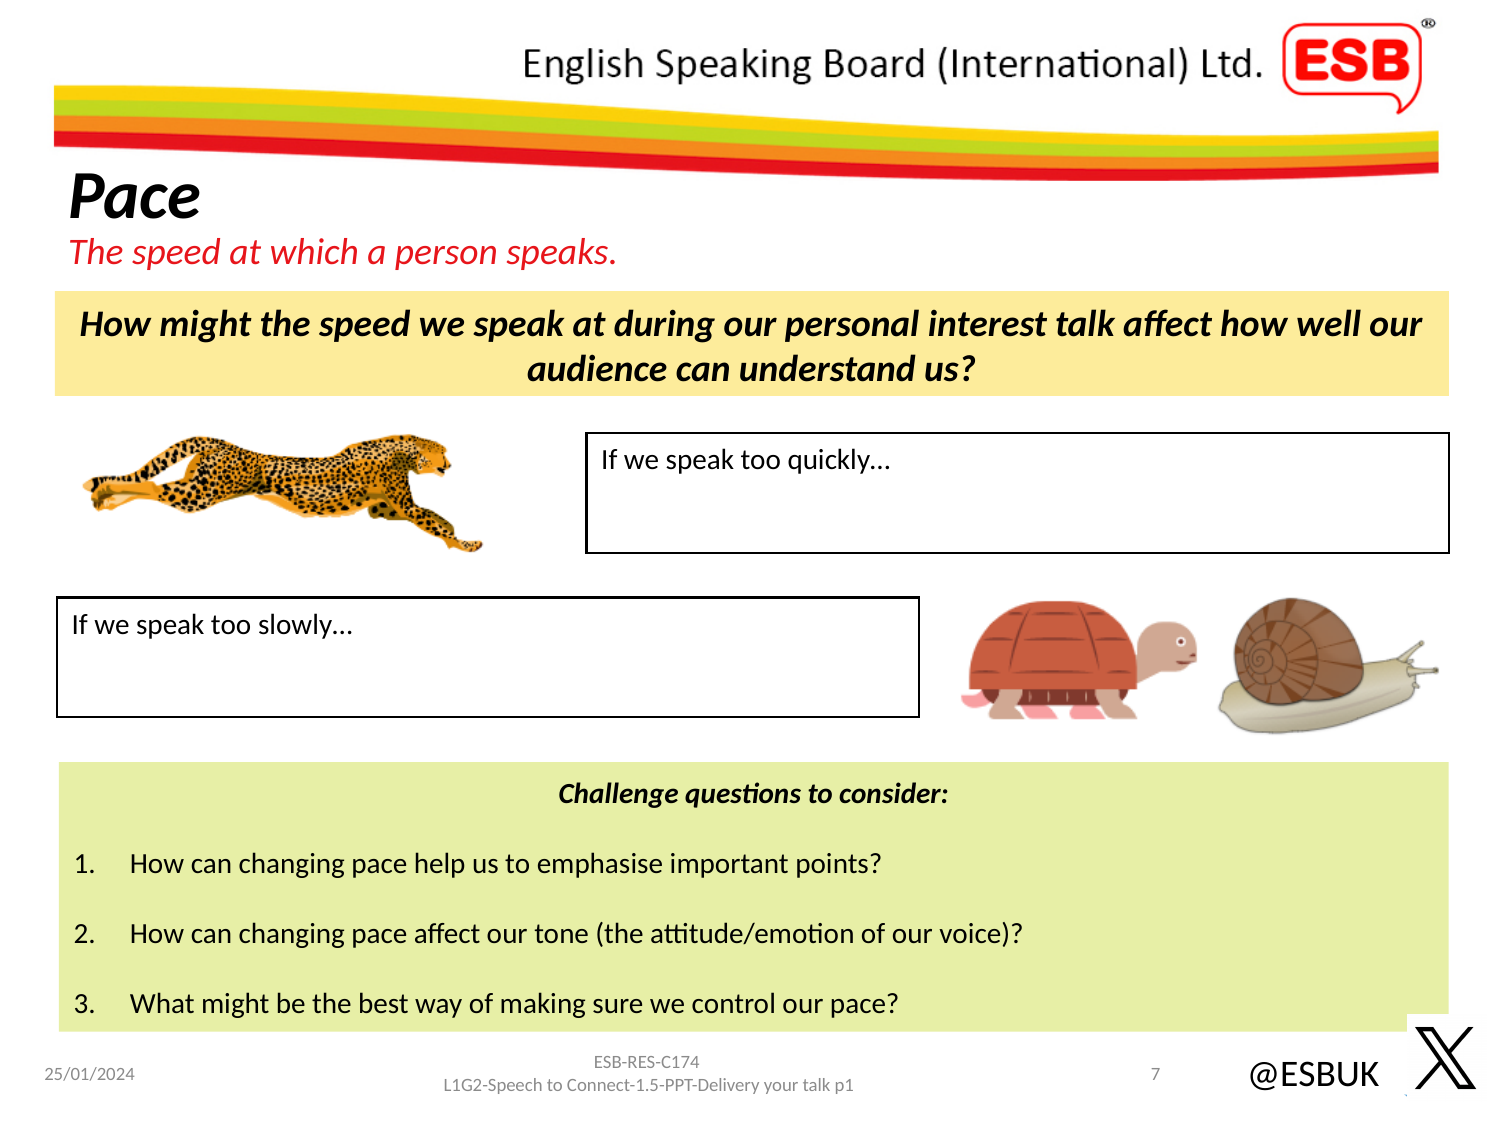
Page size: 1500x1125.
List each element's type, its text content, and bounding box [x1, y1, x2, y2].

text_box If we speak too quickly… [585, 432, 1450, 554]
text_box How might the speed we speak at during our personal interest talk affect how well our audience can understand us? [54, 291, 1449, 396]
slide_number 7 [930, 1042, 1176, 1103]
picture [54, 408, 504, 573]
picture [0, 0, 1500, 189]
text_box If we speak too slowly… [56, 596, 920, 718]
footer ESB-RES-C174 L1G2-Speech to Connect-1.5-PPT-Delivery your talk p1 [395, 1042, 902, 1103]
picture [1404, 1014, 1487, 1102]
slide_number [29, 1042, 367, 1103]
title Pace [53, 137, 1347, 256]
text_box The speed at which a person speaks. [53, 219, 803, 280]
picture [952, 574, 1449, 750]
text_box Challenge questions to consider: How can changing pace help us to emphasise important points? How can changing pace affect our tone (the attitude/emotion of our voice)? What might be the best way of making sure we control our pace? [58, 761, 1450, 1033]
